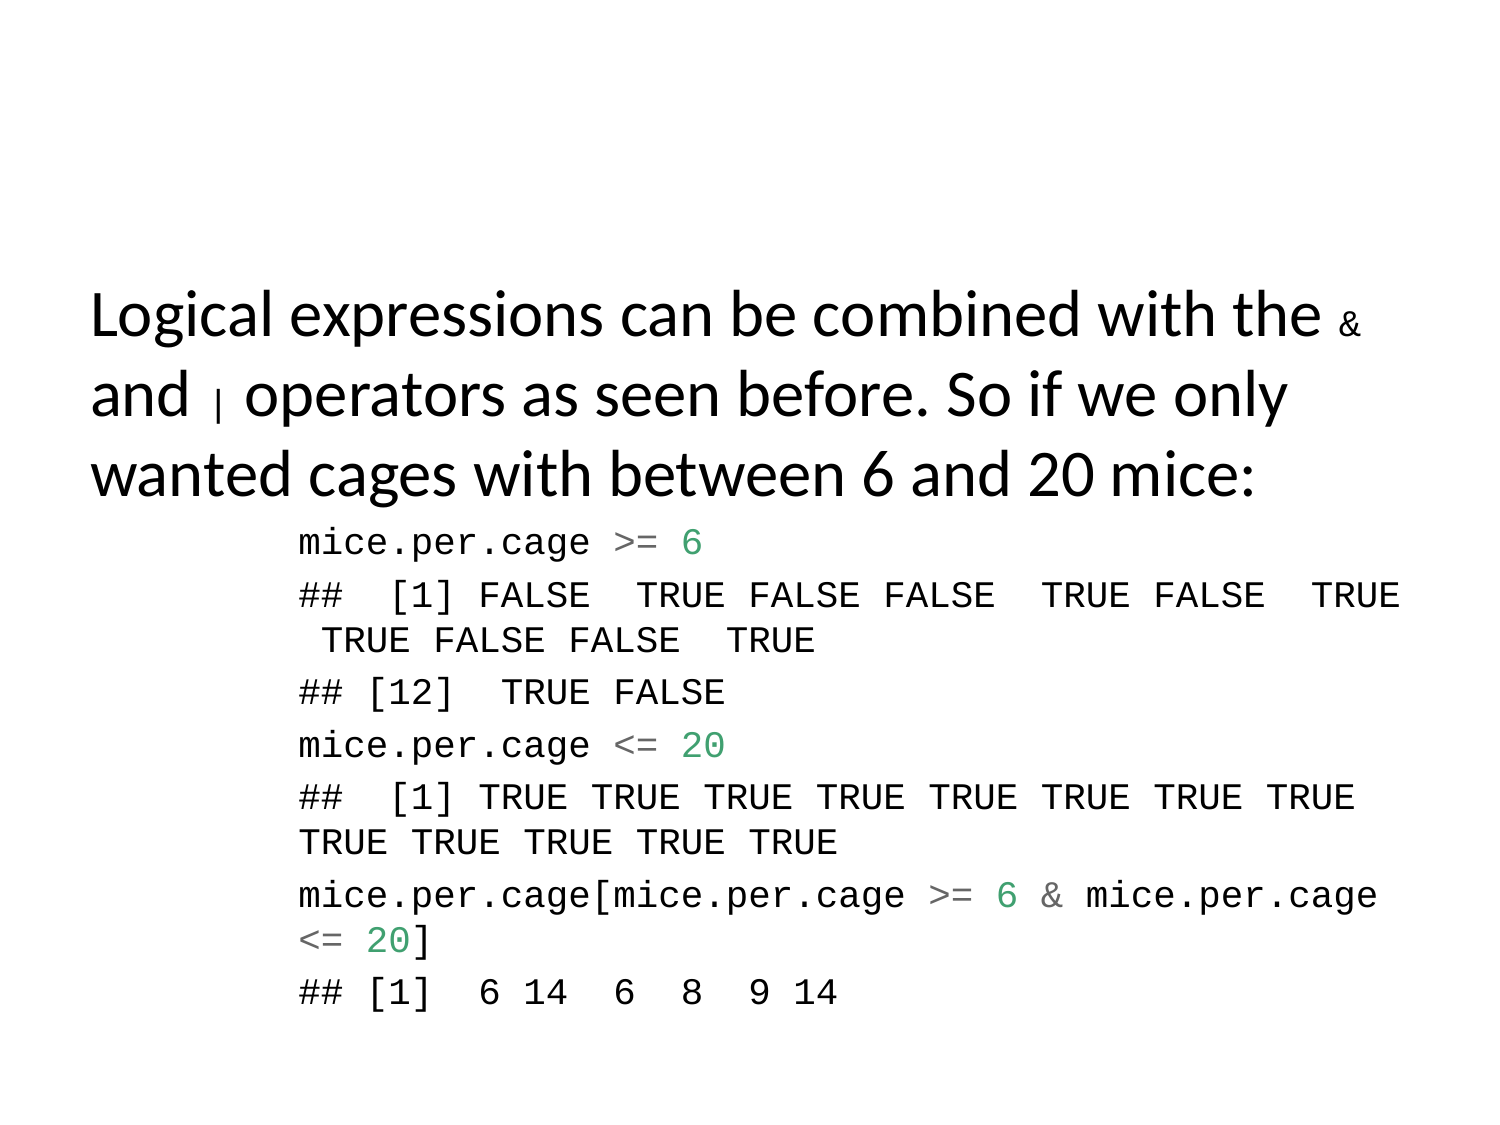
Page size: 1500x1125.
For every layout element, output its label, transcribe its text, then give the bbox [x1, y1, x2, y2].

list Logical expressions can be combined with the & and | operators as seen before. So if we only wanted cages with between 6 and 20 mice: mice.per.cage >= 6 ## [1] FALSE TRUE FALSE FALSE TRUE FALSE TRUE TRUE FALSE FALSE TRUE ## [12] TRUE FALSE mice.per.cage <= 20 ## [1] TRUE TRUE TRUE TRUE TRUE TRUE TRUE TRUE TRUE TRUE TRUE TRUE TRUE mice.per.cage[mice.per.cage >= 6 & mice.per.cage <= 20] ## [1] 6 14 6 8 9 14 [75, 262, 1425, 1005]
